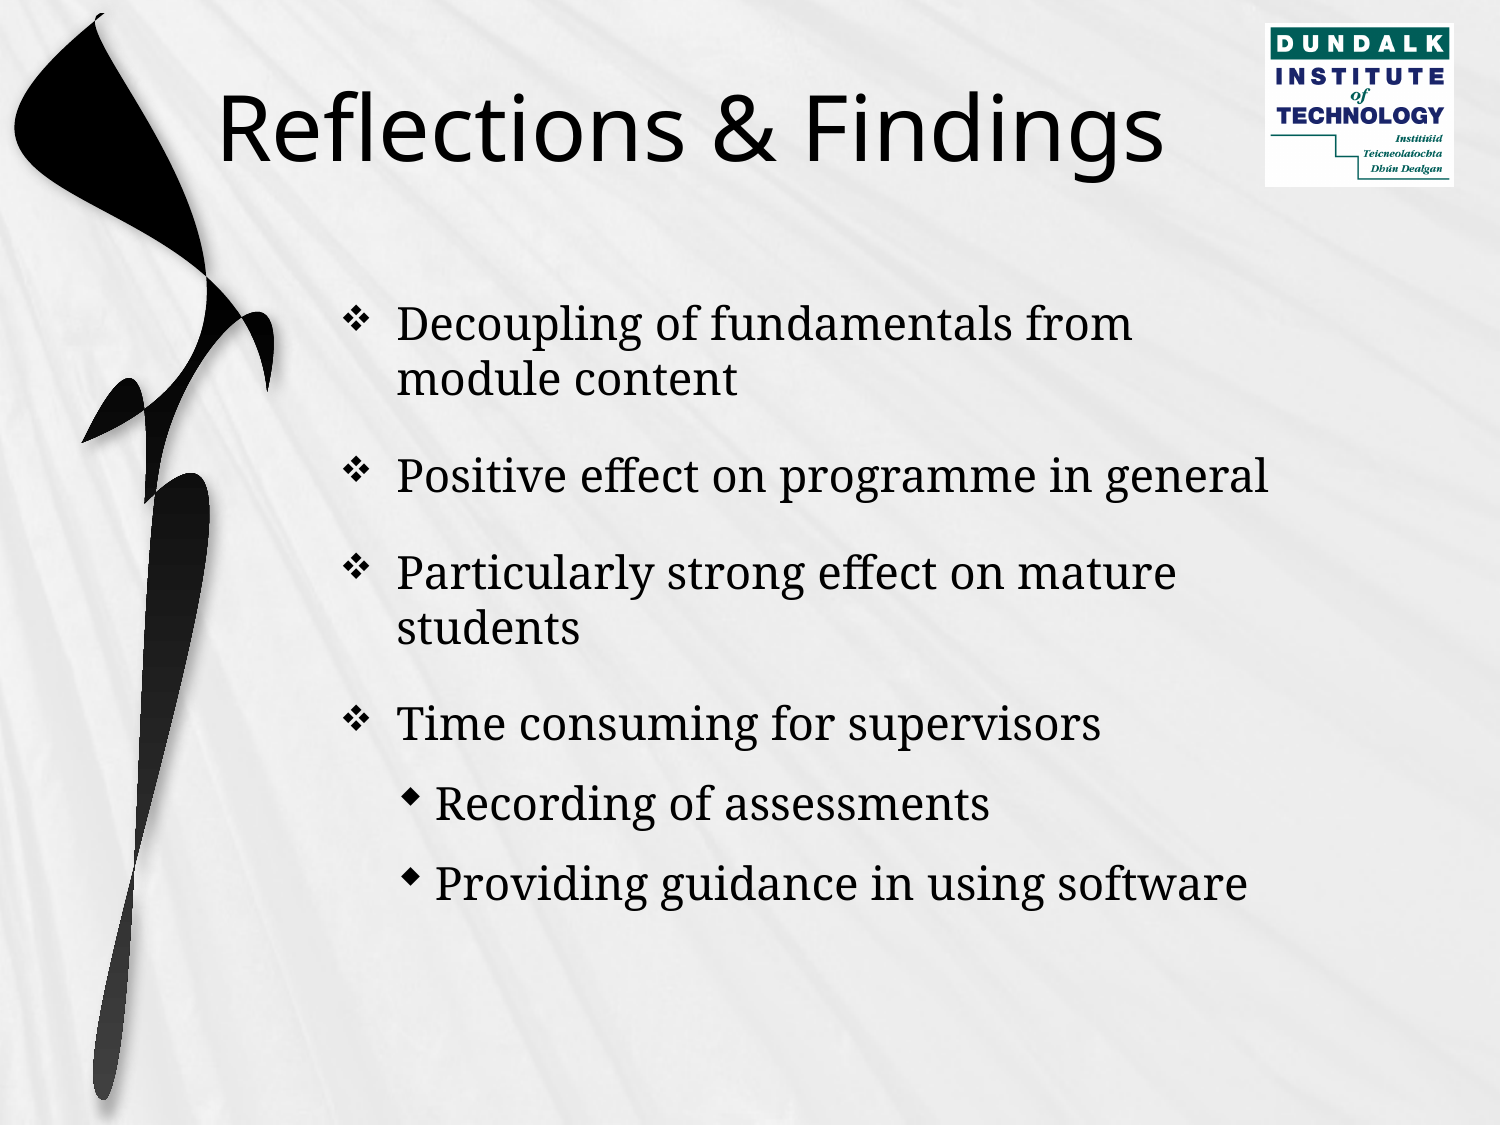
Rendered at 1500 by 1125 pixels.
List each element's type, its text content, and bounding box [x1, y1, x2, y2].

list Decoupling of fundamentals from module content Positive effect on programme in general Particularly strong effect on mature students Time consuming for supervisors Recording of assessments Providing guidance in using software [324, 287, 1316, 1005]
picture [1265, 23, 1454, 187]
title Reflections & Findings [200, 12, 1317, 238]
